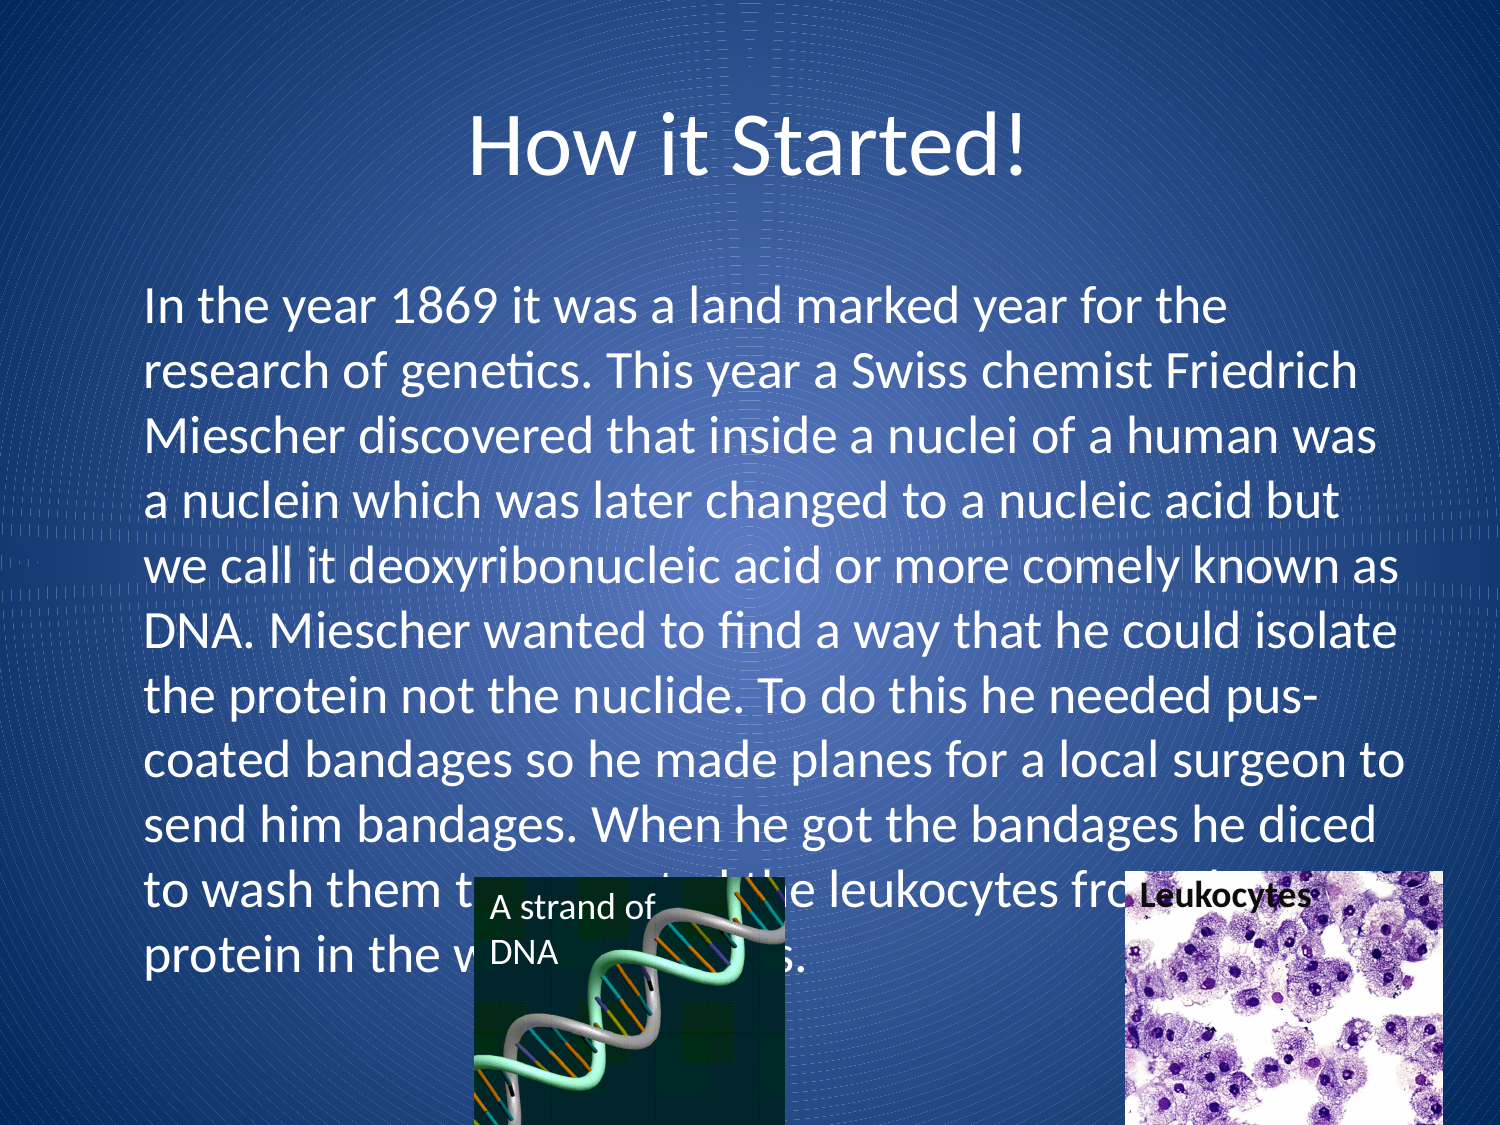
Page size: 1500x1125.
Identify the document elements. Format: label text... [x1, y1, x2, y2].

picture [1124, 871, 1443, 1125]
title How it Started! [75, 45, 1425, 233]
picture [474, 877, 785, 1125]
text_box Leukocytes [1124, 862, 1363, 870]
list In the year 1869 it was a land marked year for the research of genetics. This year a Swiss chemist Friedrich Miescher discovered that inside a nuclei of a human was a nuclein which was later changed to a nucleic acid but we call it deoxyribonucleic acid or more comely known as DNA. Miescher wanted to find a way that he could isolate the protein not the nuclide. To do this he needed pus-coated bandages so he made planes for a local surgeon to send him bandages. When he got the bandages he diced to wash them to separated the leukocytes from the protein in the white bold cells. [75, 262, 1425, 1005]
